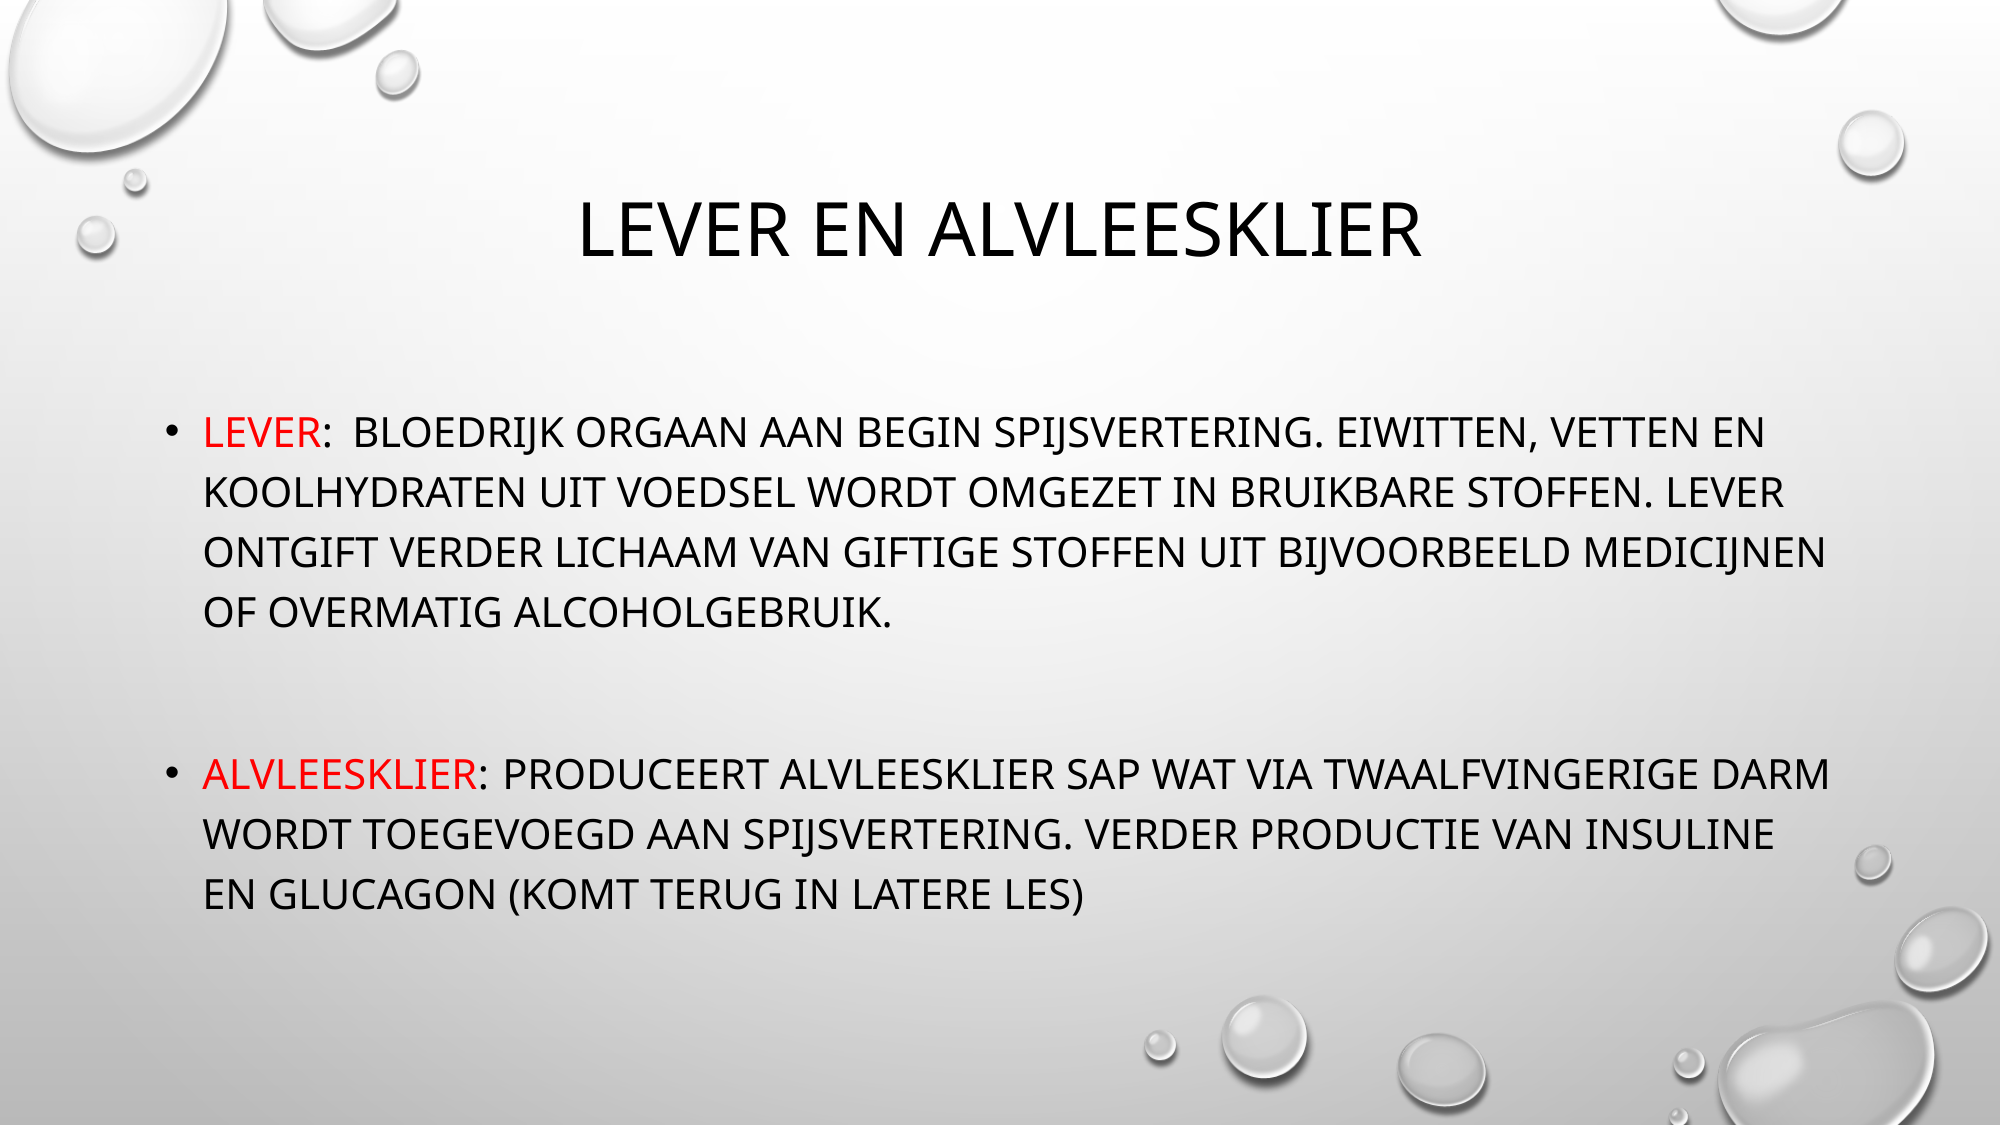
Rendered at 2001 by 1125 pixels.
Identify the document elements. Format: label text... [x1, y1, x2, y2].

list Lever: bloedrijk orgaan aan begin spijsvertering. Eiwitten, vetten en koolhydraten uit voedsel wordt omgezet in bruikbare stoffen. Lever ontgift verder lichaam van giftige stoffen uit bijvoorbeeld medicijnen of overmatig alcoholgebruik. Alvleesklier: produceert alvleesklier sap wat via twaalfvingerige darm wordt toegevoegd aan spijsvertering. Verder productie van insuline en glucagon (komt terug in latere les) [149, 388, 1850, 950]
title Lever en alvleesklier [149, 101, 1851, 364]
picture [0, 0, 2000, 1125]
